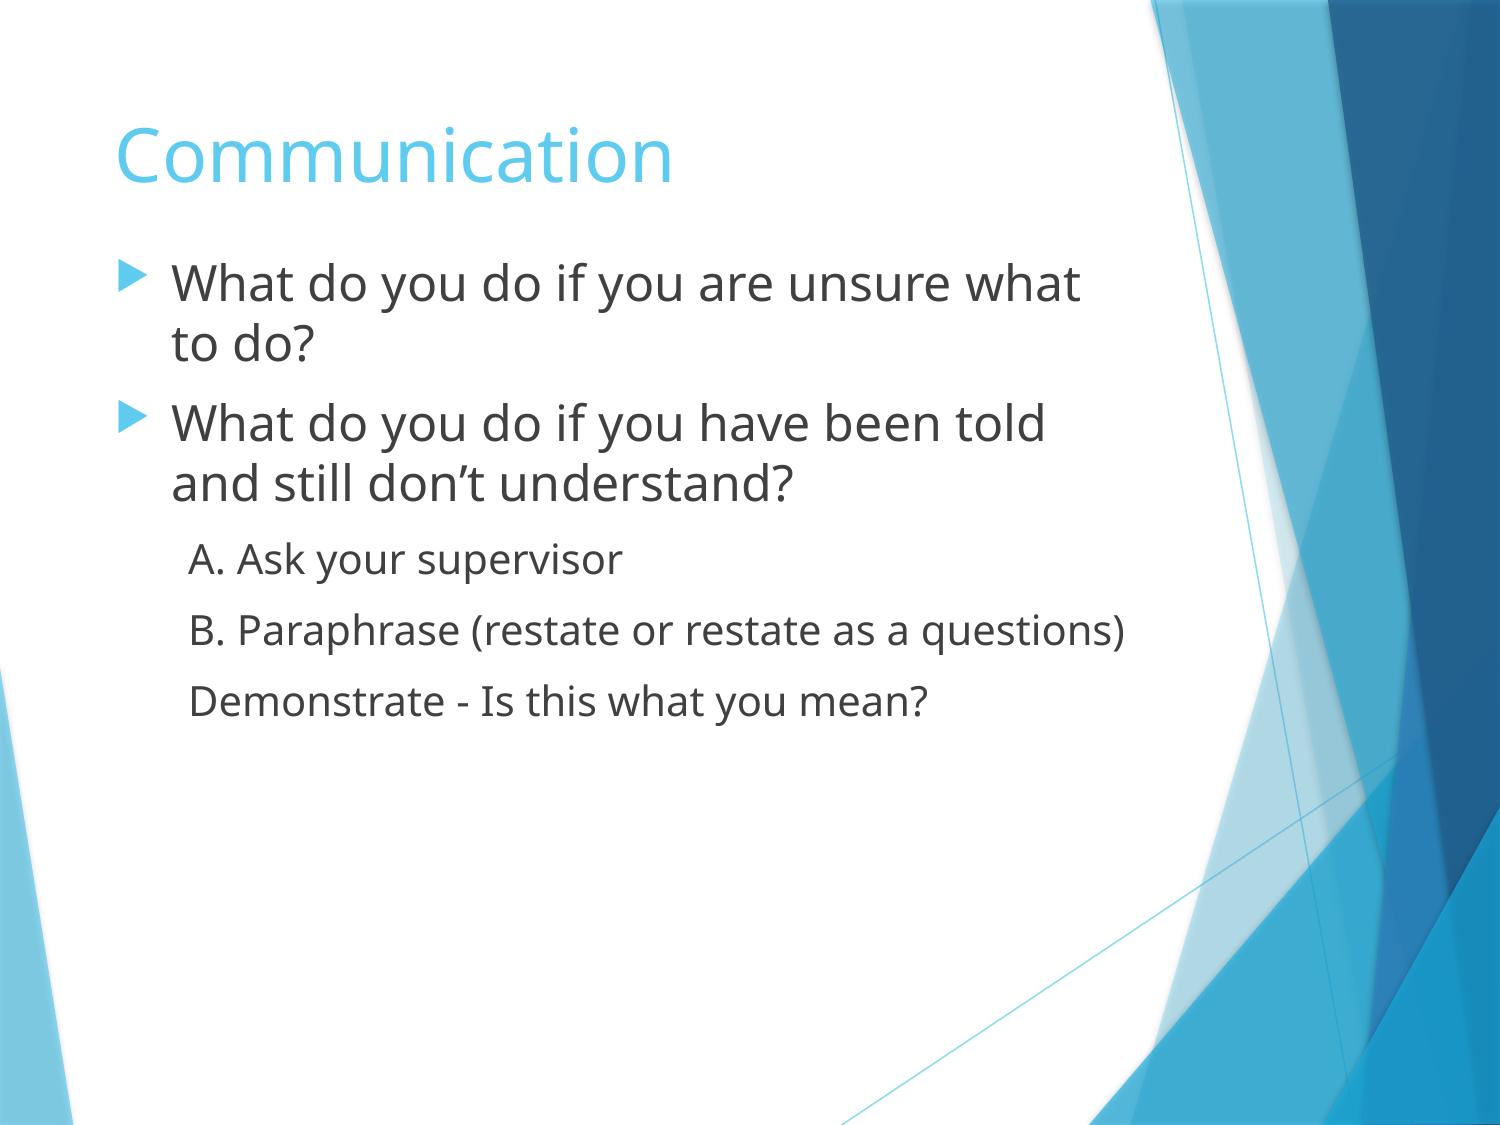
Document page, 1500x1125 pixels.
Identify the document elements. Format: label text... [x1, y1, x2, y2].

title Communication [99, 99, 1142, 243]
list What do you do if you are unsure what to do? What do you do if you have been told and still don’t understand? A. Ask your supervisor B. Paraphrase (restate or restate as a questions) Demonstrate - Is this what you mean? [99, 243, 1142, 988]
